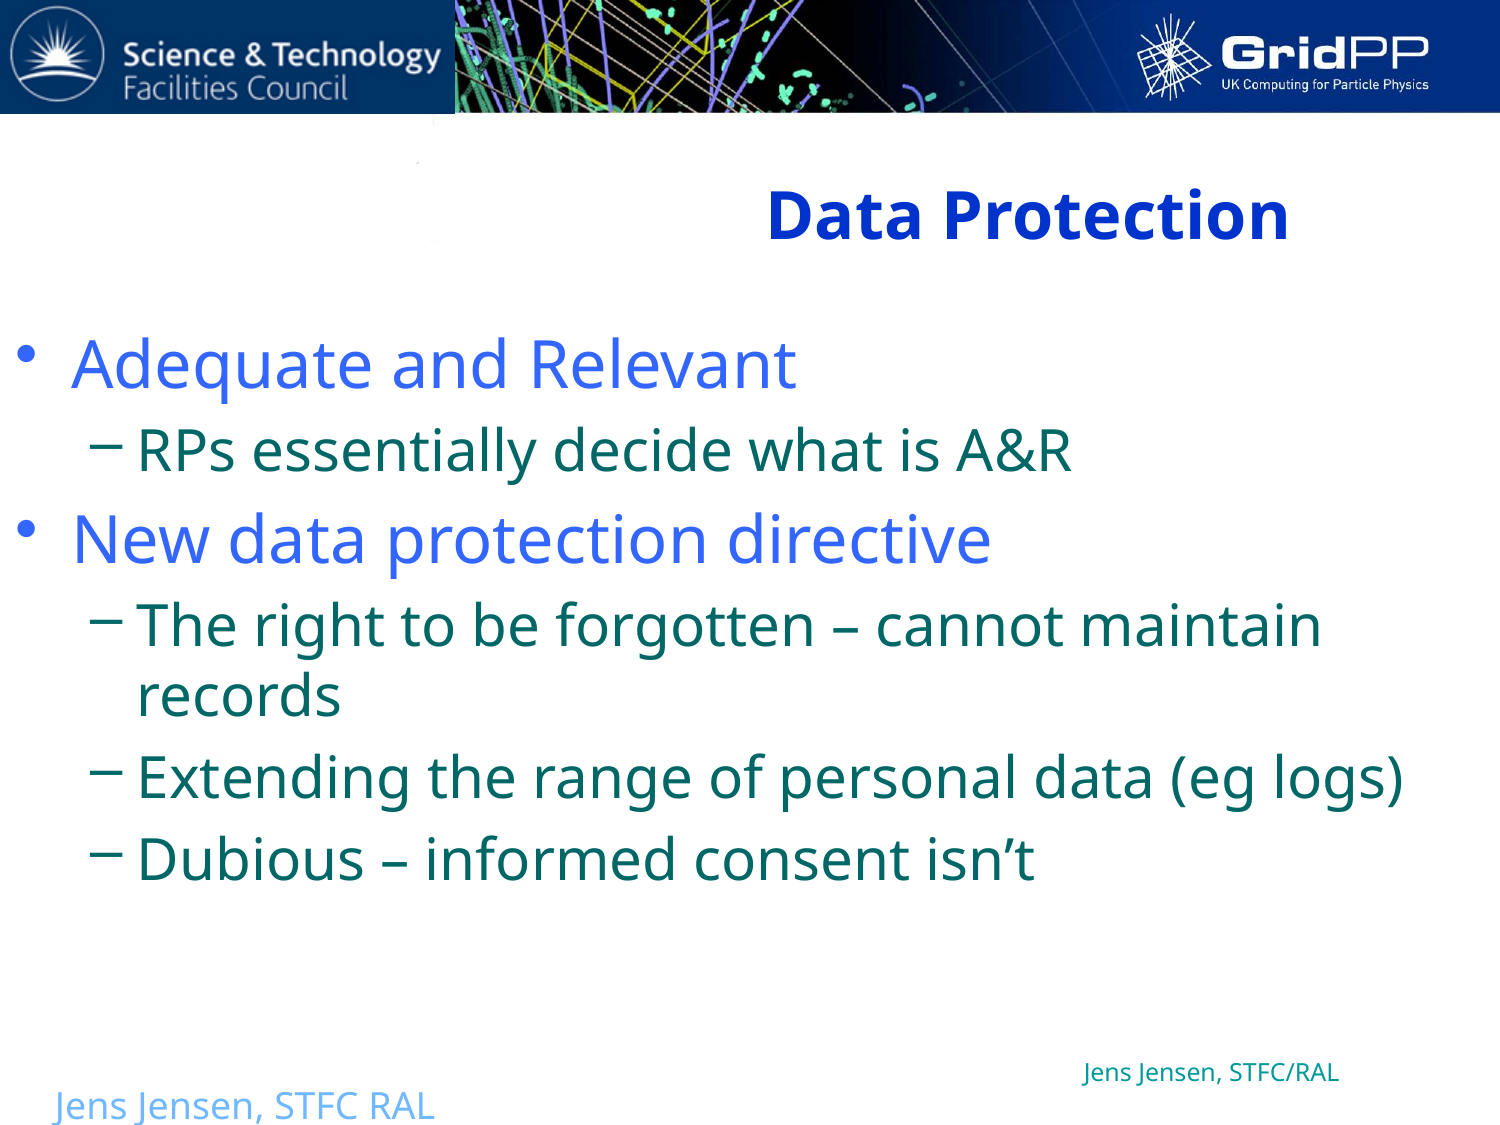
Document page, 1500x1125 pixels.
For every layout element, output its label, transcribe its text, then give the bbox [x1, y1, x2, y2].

picture [0, 0, 1500, 314]
title Data Protection [584, 125, 1473, 301]
picture [0, 1036, 1500, 1125]
list Adequate and Relevant RPs essentially decide what is A&R New data protection directive The right to be forgotten – cannot maintain records Extending the range of personal data (eg logs) Dubious – informed consent isn’t [0, 314, 1500, 1036]
